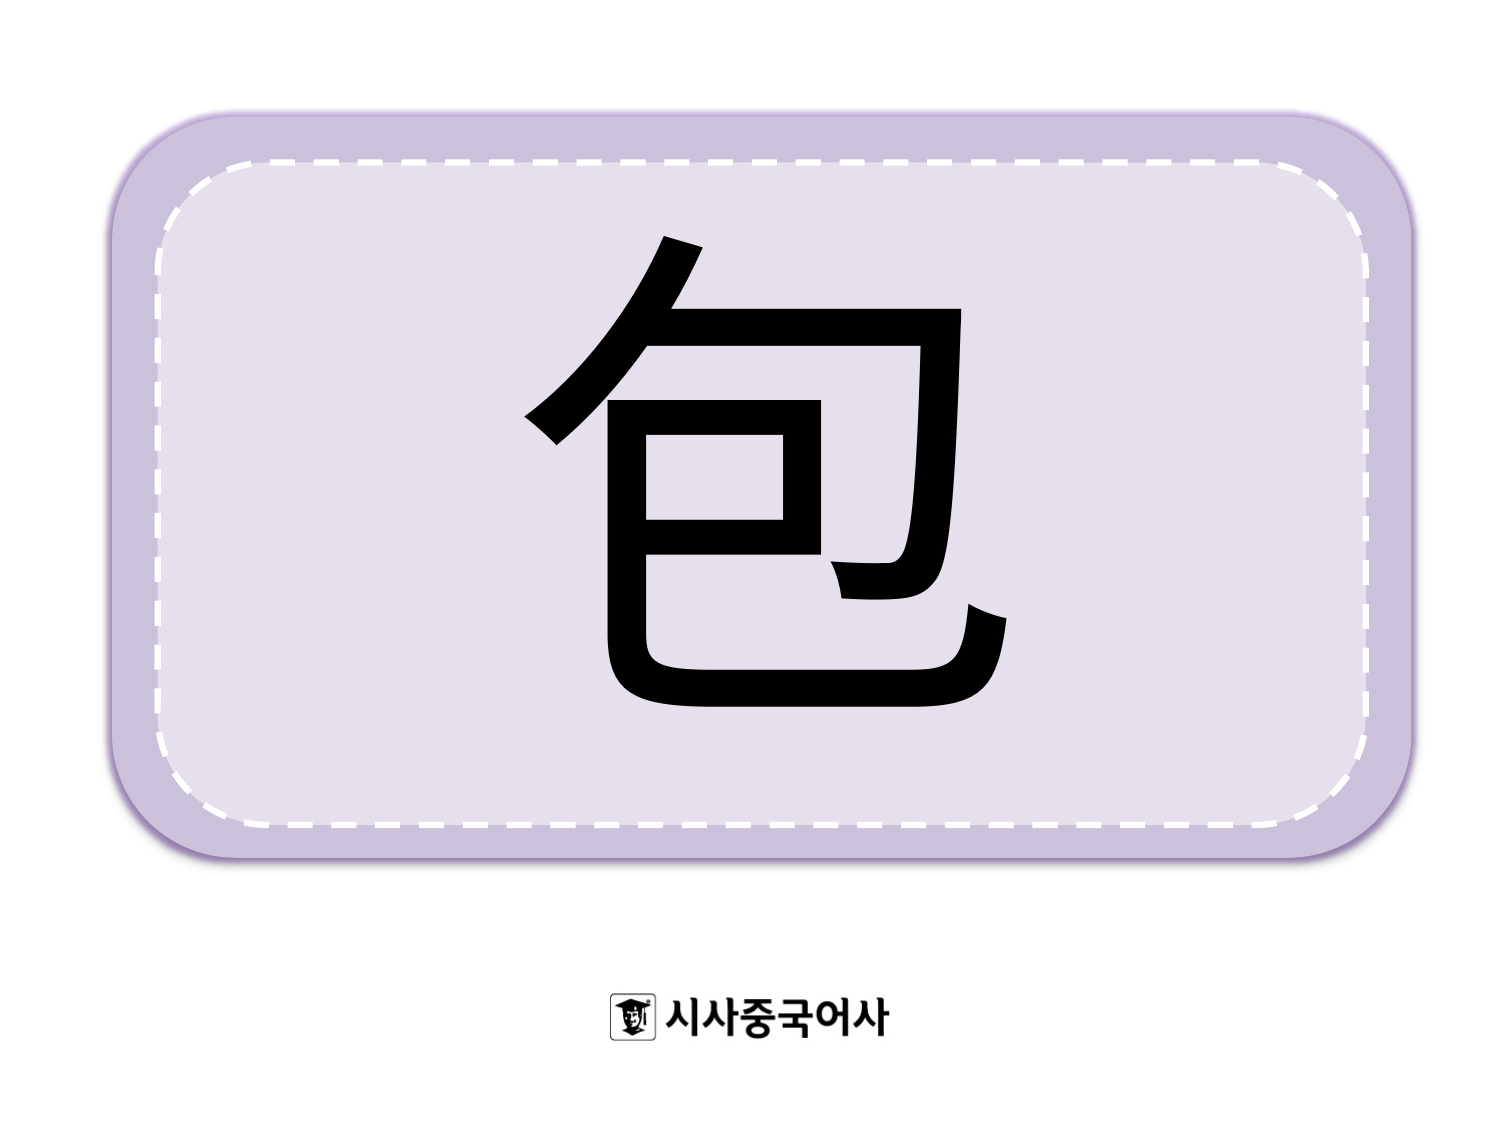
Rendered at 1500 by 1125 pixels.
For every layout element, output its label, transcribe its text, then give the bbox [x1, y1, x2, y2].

picture [602, 987, 898, 1047]
text_box 包 [162, 137, 1371, 800]
